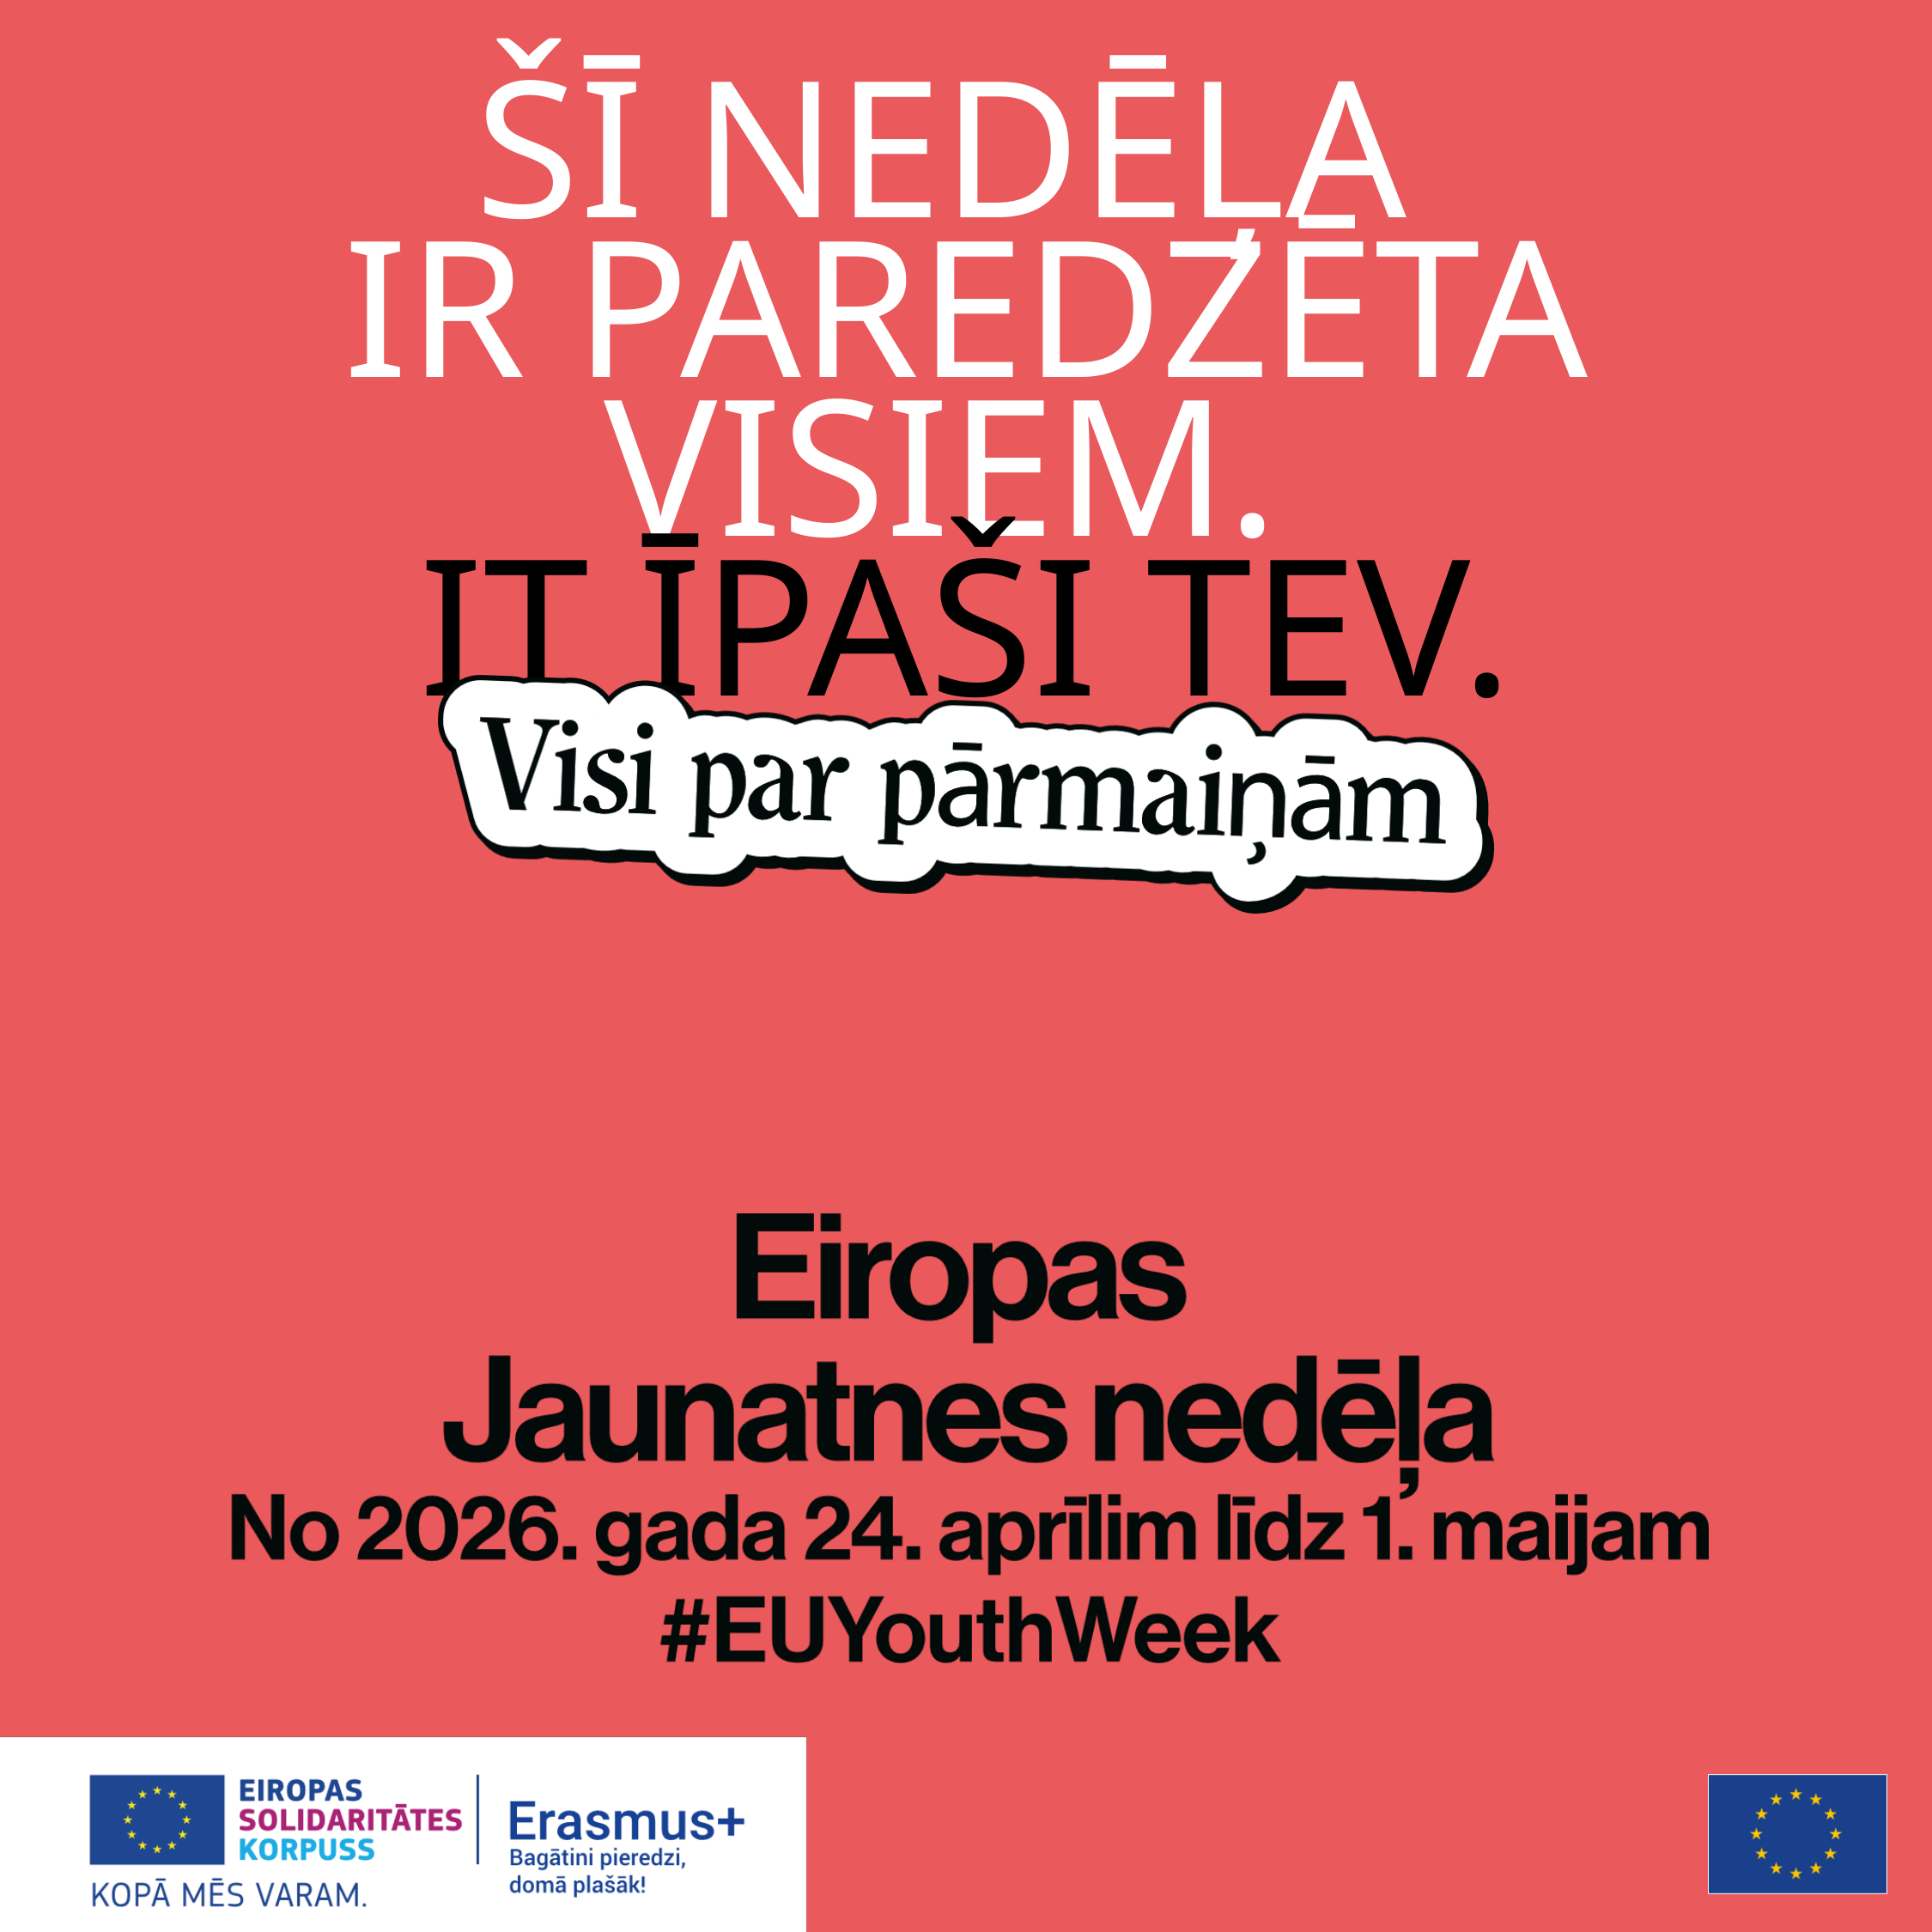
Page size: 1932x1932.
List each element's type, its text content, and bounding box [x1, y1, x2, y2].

picture [0, 1213, 1887, 1932]
picture [436, 675, 1495, 914]
text_box ŠĪ NEDĒĻA IR PAREDZĒTA VISIEM. IT ĪPAŠI TEV. [339, 86, 1593, 732]
